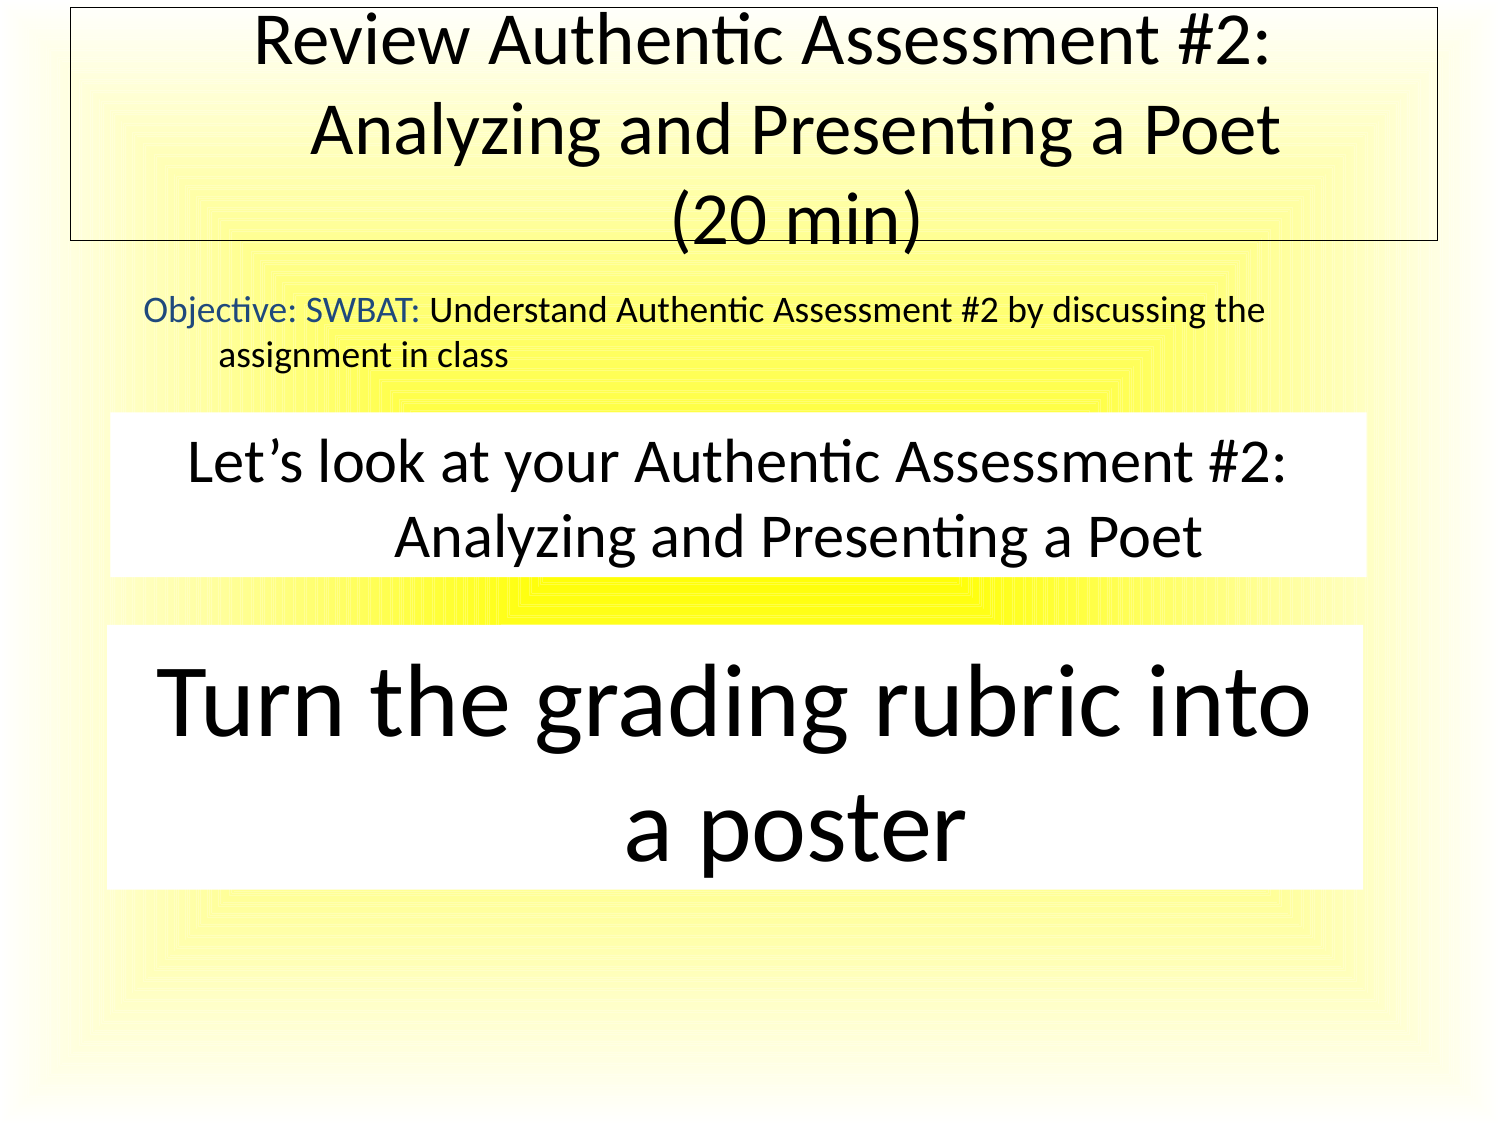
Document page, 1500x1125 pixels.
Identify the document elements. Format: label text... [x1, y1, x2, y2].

text_box Objective: SWBAT: Understand Authentic Assessment #2 by discussing the assignment in class [24, 278, 1367, 473]
text_box Turn the grading rubric into a poster [107, 624, 1364, 890]
text_box Let’s look at your Authentic Assessment #2: Analyzing and Presenting a Poet [110, 473, 1367, 578]
title Review Authentic Assessment #2: Analyzing and Presenting a Poet (20 min) [70, 7, 1438, 241]
